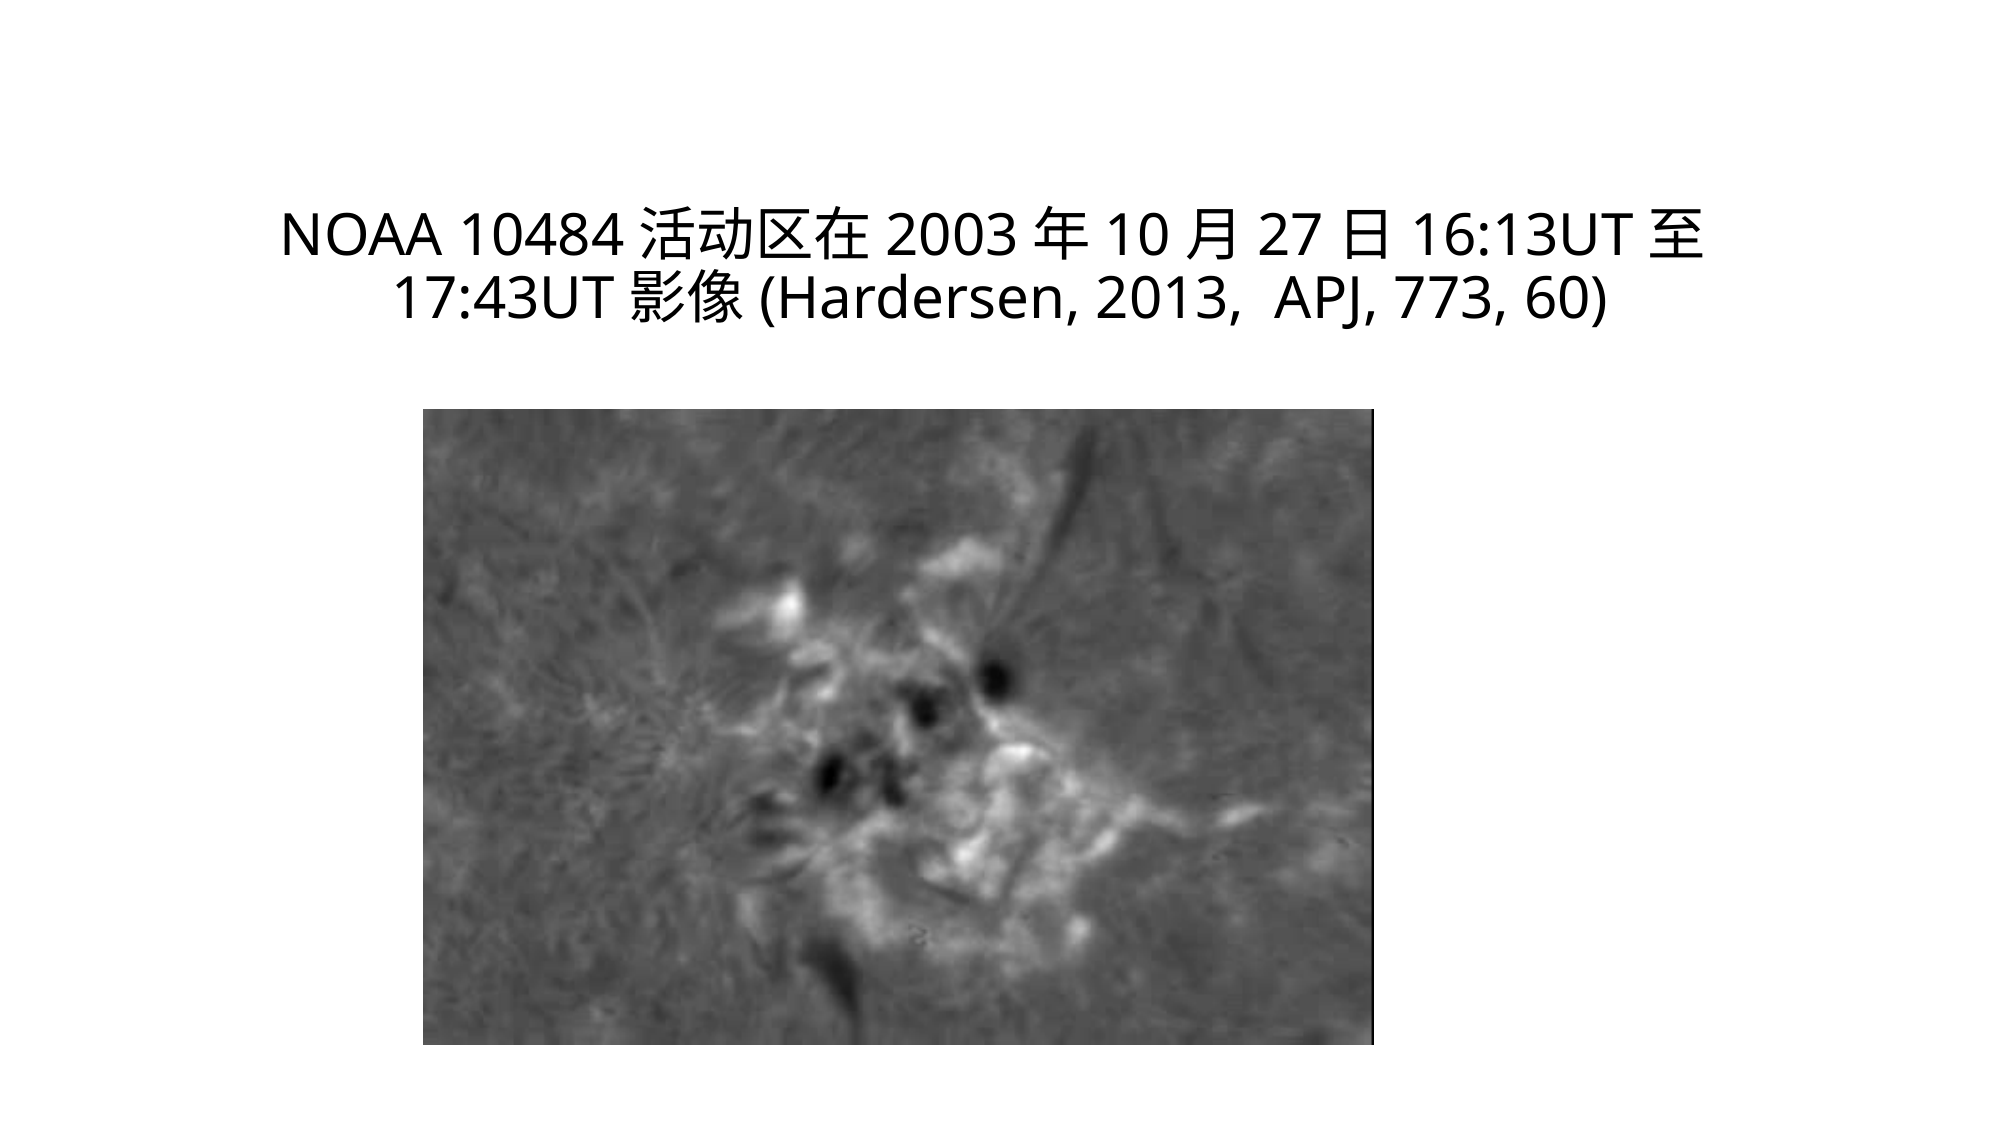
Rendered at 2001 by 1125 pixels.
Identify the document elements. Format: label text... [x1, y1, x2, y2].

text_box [422, 408, 1374, 1046]
title NOAA 10484活动区在2003年10月27日16:13UT至17:43UT影像(Hardersen, 2013, APJ, 773, 60) [249, 184, 1750, 339]
